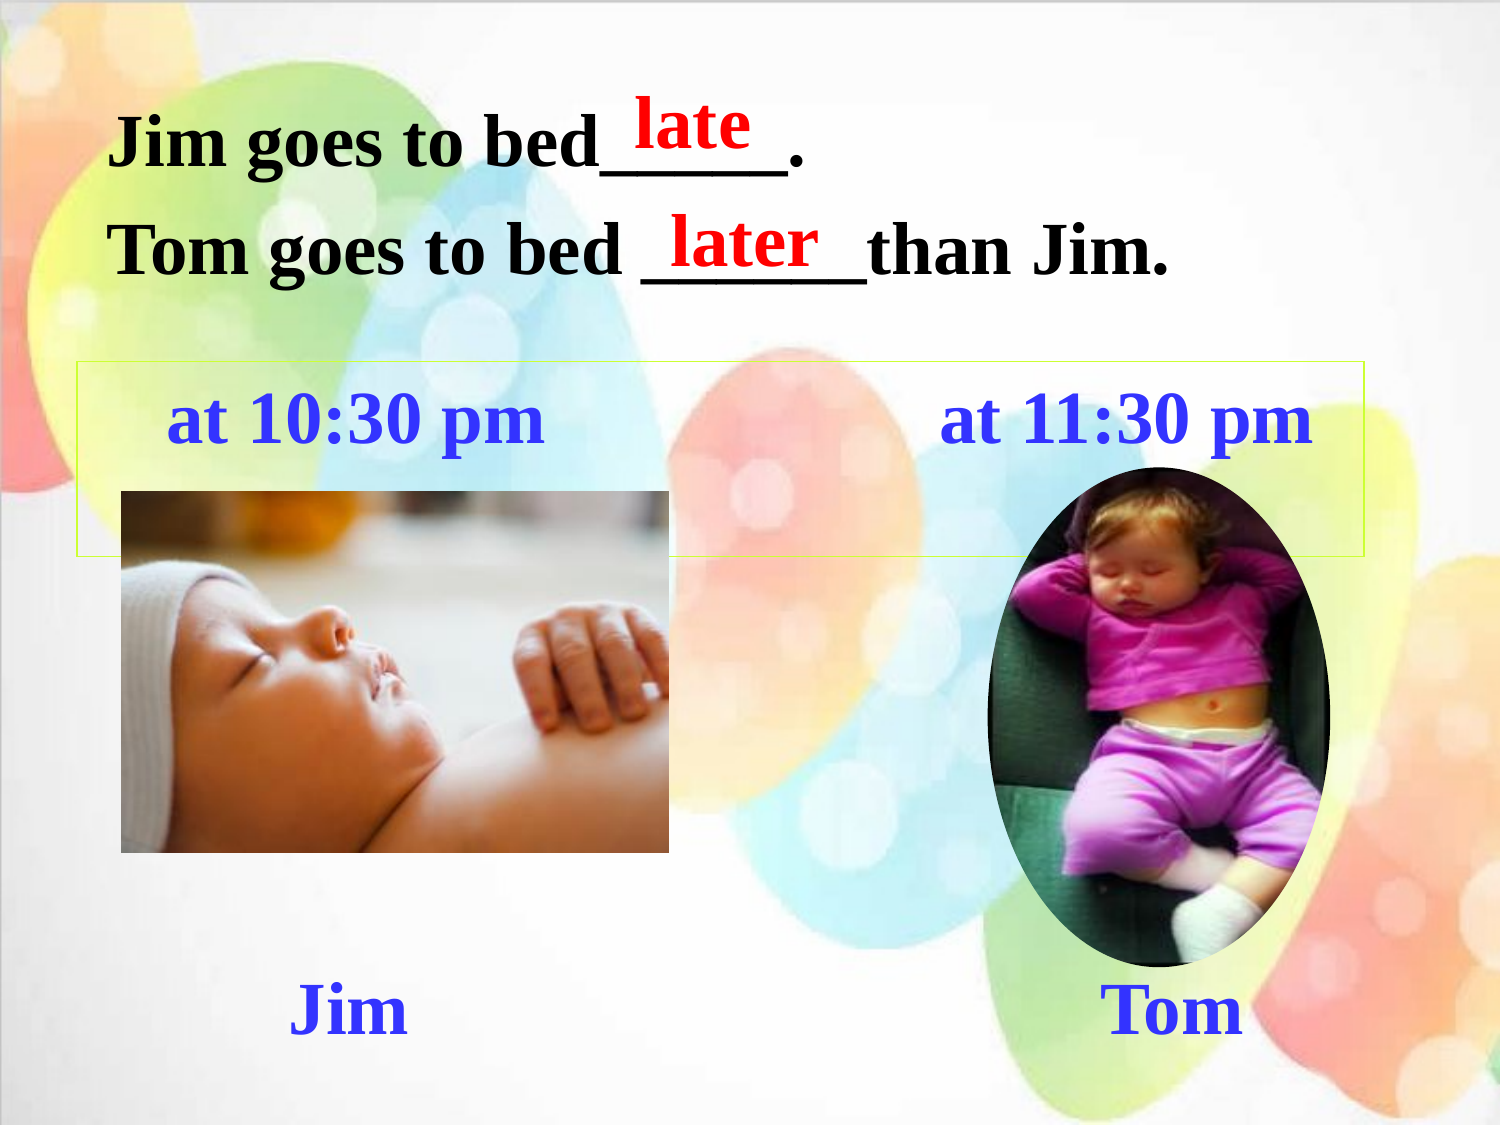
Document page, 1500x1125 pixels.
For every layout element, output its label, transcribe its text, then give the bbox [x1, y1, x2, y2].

text_box later [655, 184, 836, 290]
text_box at 10:30 pm at 11:30 pm [76, 361, 1365, 557]
text_box Jim Tom [123, 952, 1341, 1057]
text_box late [620, 66, 810, 172]
picture [0, 0, 1500, 1125]
text_box Jim goes to bed_____. Tom goes to bed ______than Jim. [92, 66, 1186, 297]
